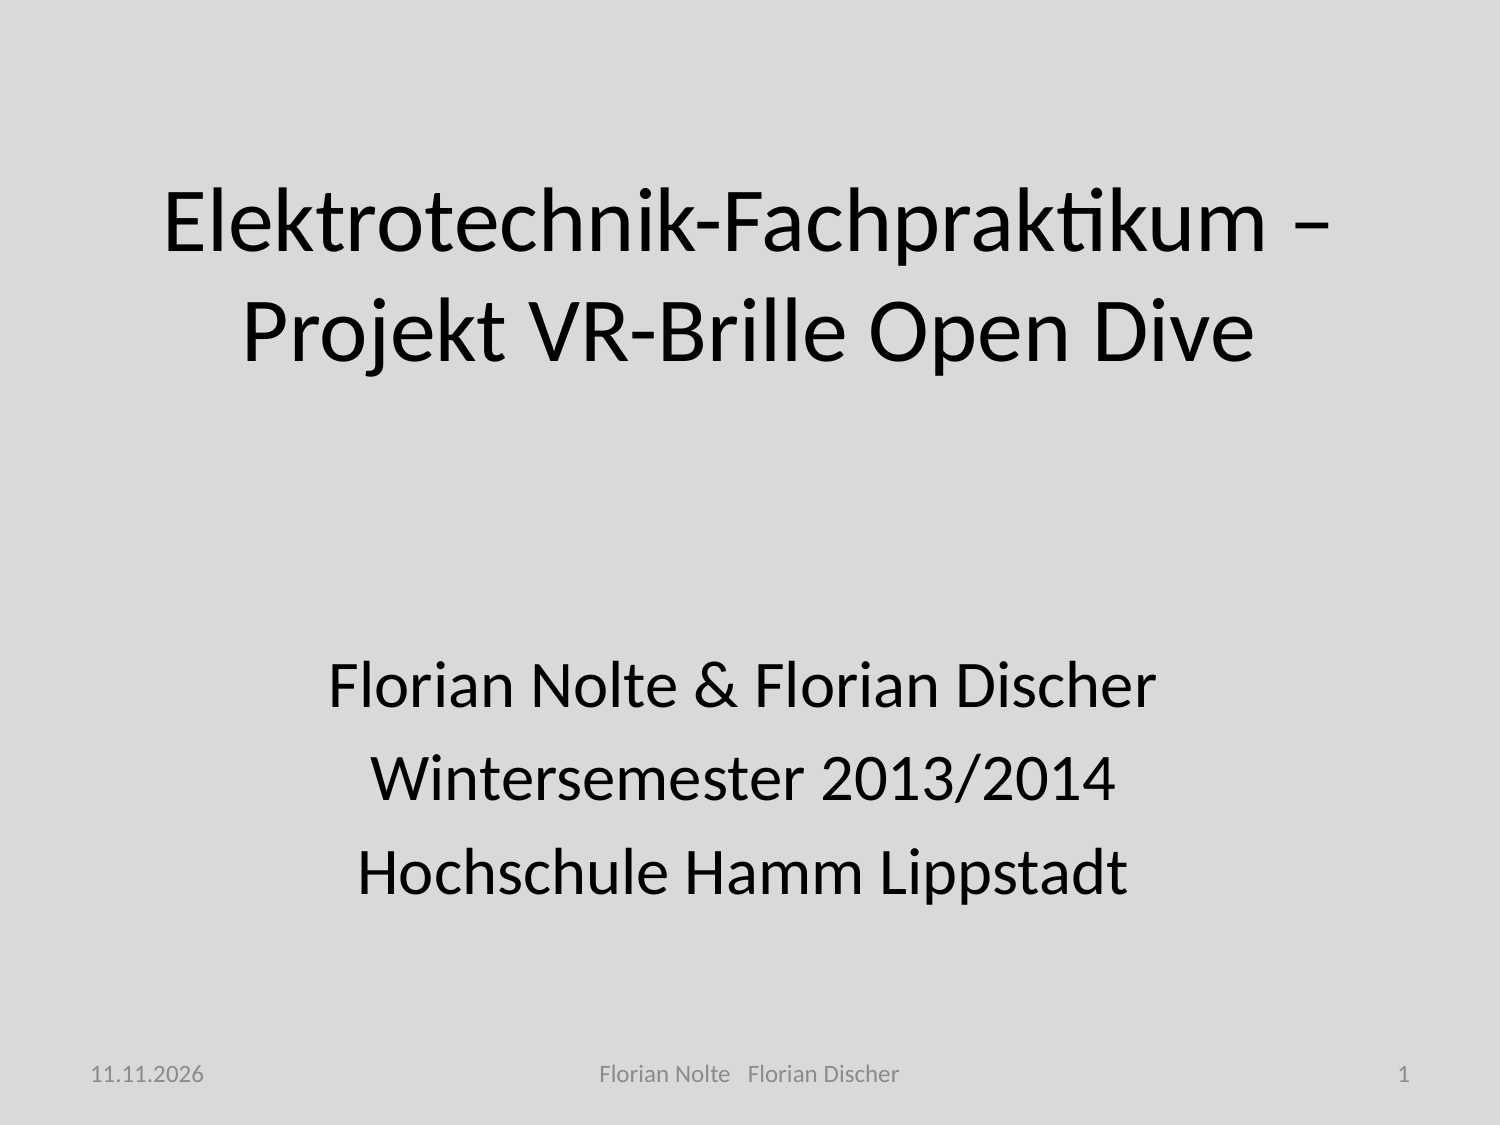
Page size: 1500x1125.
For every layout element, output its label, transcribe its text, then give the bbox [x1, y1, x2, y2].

subtitle Florian Nolte & Florian Discher Wintersemester 2013/2014 Hochschule Hamm Lippstadt [218, 633, 1269, 921]
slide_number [75, 1042, 425, 1103]
slide_number 1 [1074, 1042, 1425, 1103]
title Elektrotechnik-Fachpraktikum – Projekt VR-Brille Open Dive [112, 149, 1388, 391]
footer Florian Nolte Florian Discher [512, 1042, 988, 1103]
